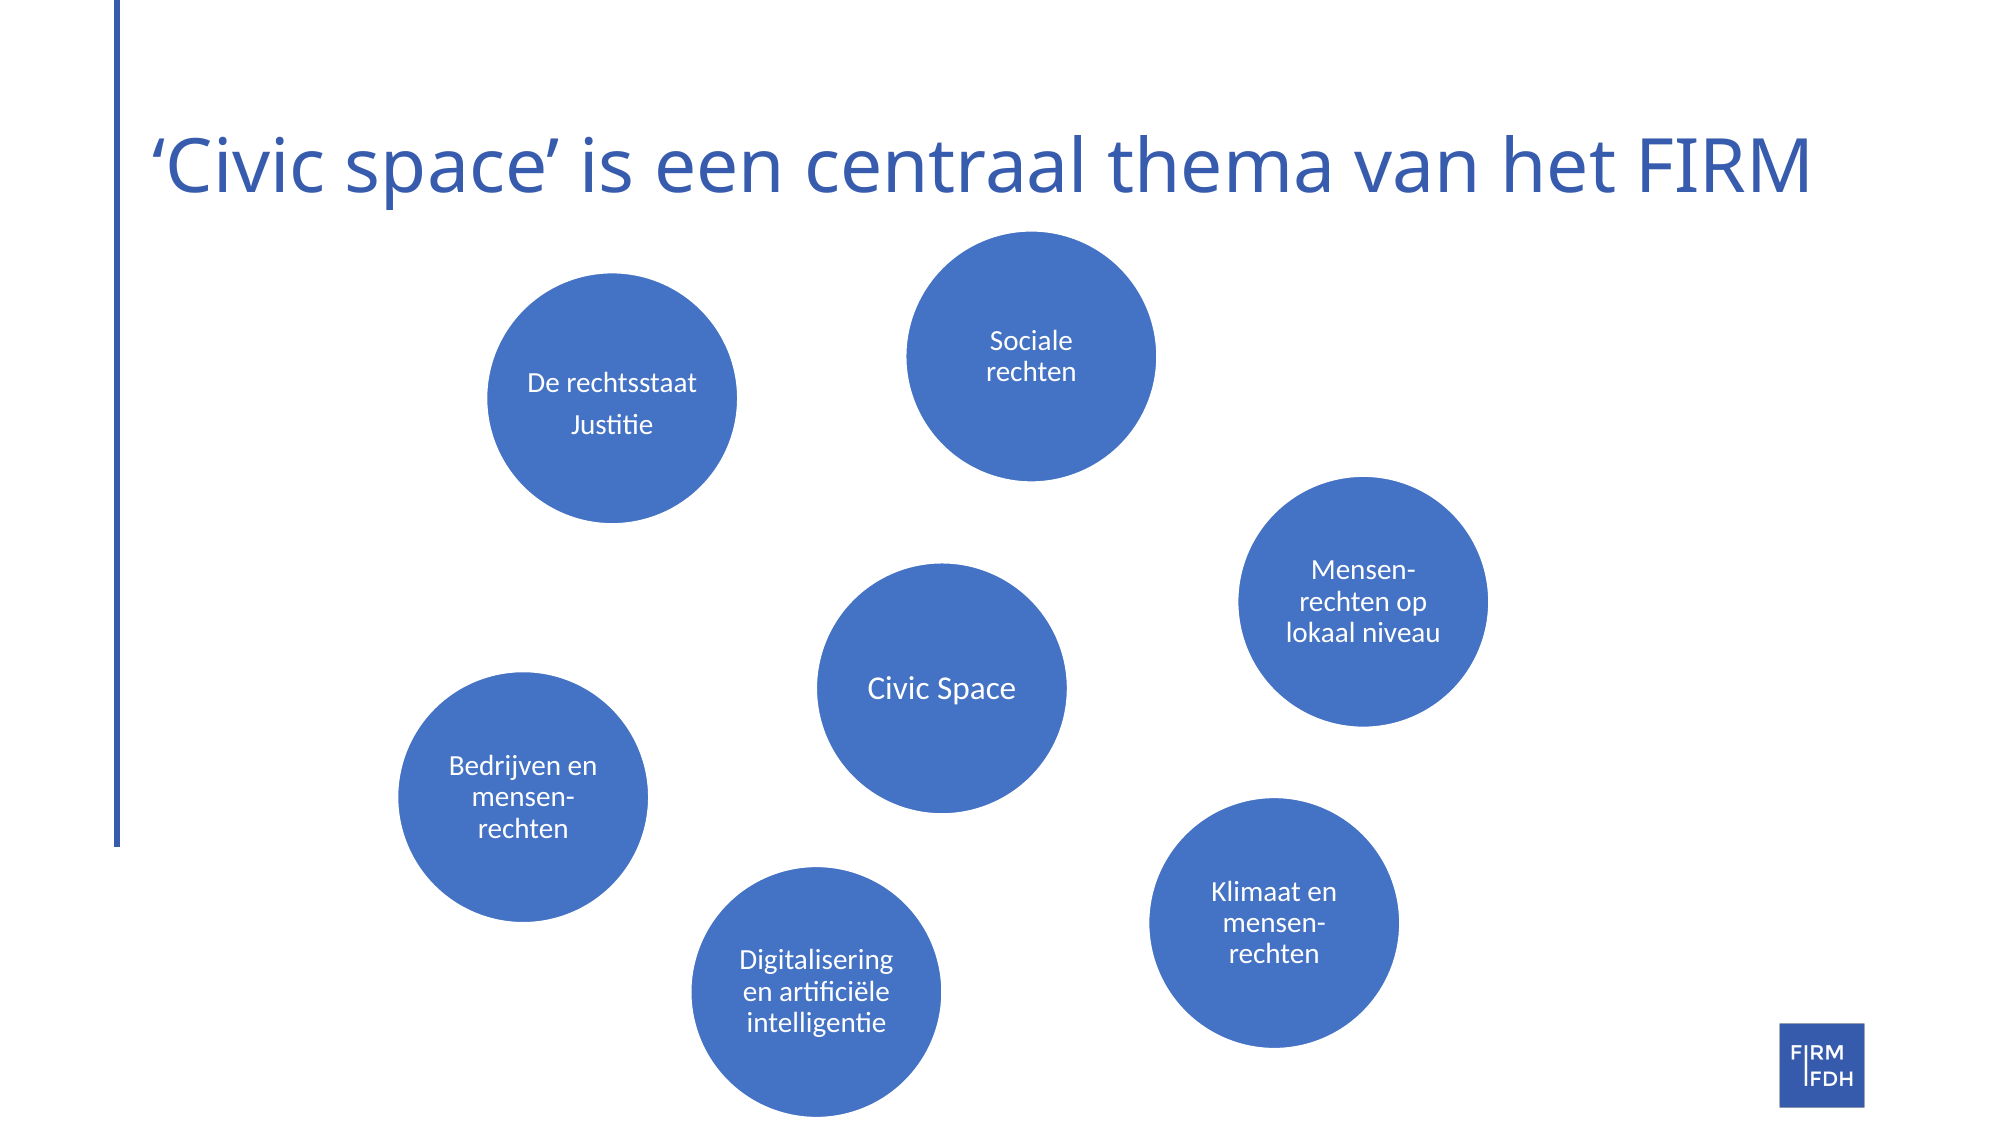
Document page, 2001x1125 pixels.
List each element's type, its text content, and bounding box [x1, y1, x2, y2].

title ‘Civic space’ is een centraal thema van het FIRM [137, 59, 1863, 278]
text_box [486, 272, 739, 525]
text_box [816, 562, 1069, 815]
picture [1769, 1013, 1875, 1118]
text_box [905, 230, 1158, 483]
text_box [690, 866, 943, 1118]
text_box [397, 671, 650, 924]
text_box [1237, 475, 1490, 728]
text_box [1148, 797, 1401, 1049]
